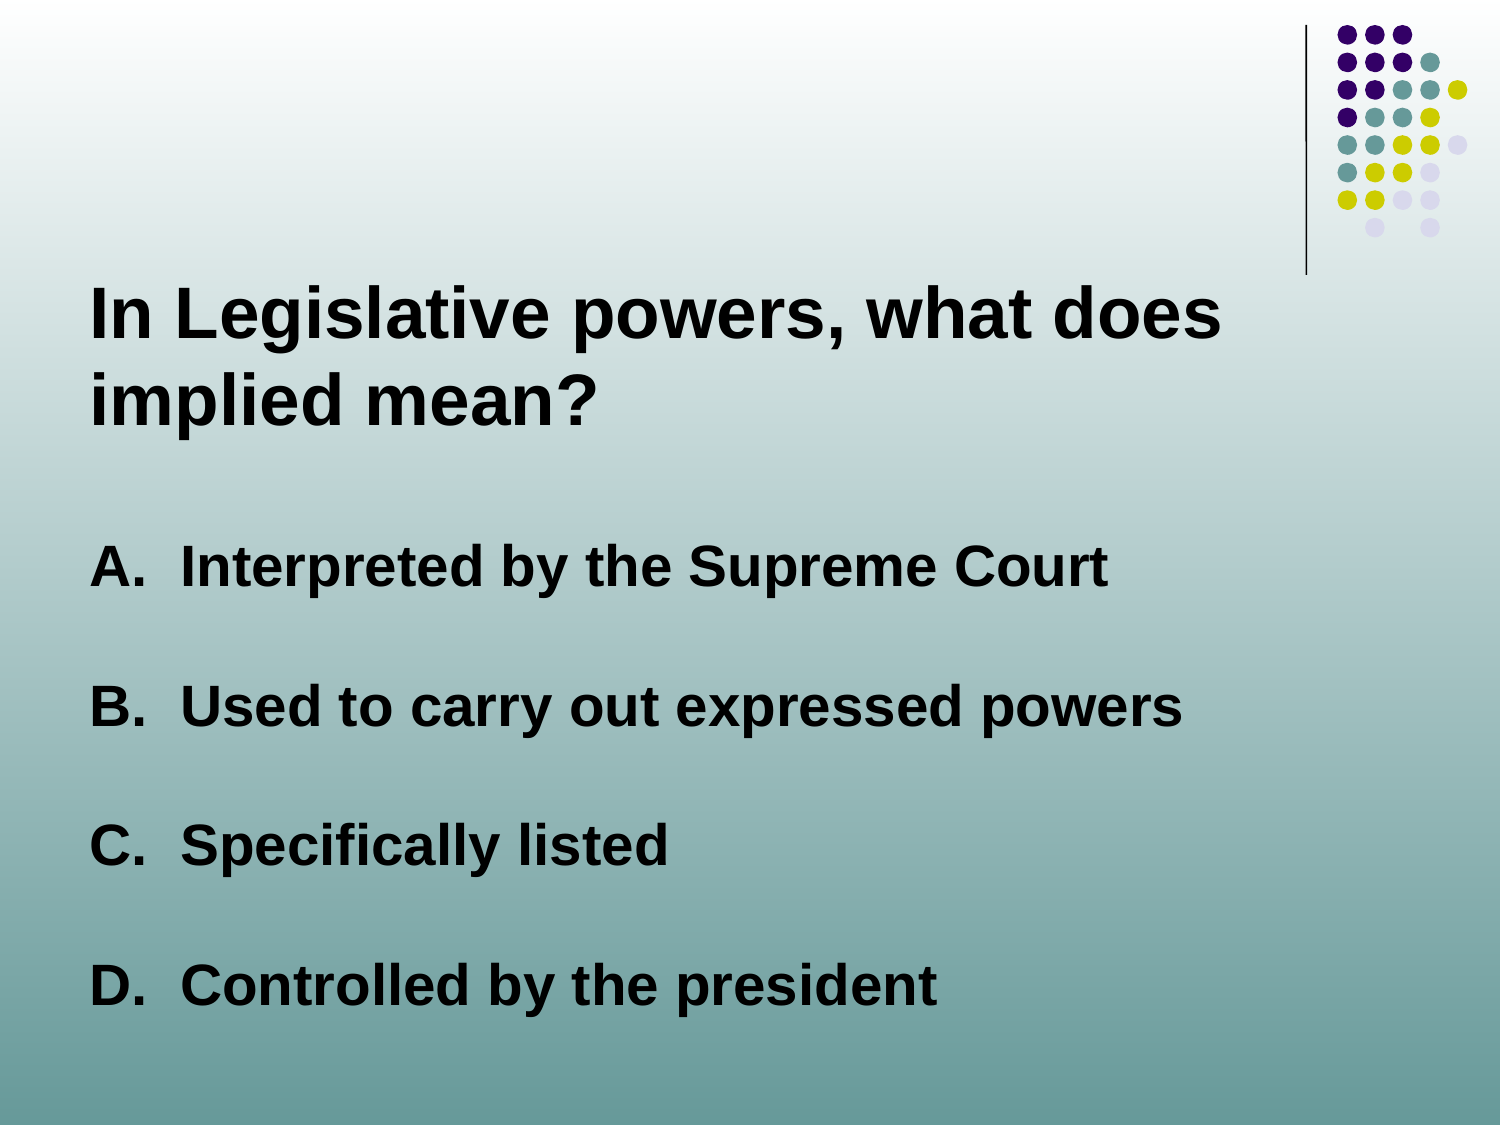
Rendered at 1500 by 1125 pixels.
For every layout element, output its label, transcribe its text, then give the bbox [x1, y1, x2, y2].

text_box In Legislative powers, what does implied mean? A. Interpreted by the Supreme Court B. Used to carry out expressed powers C. Specifically listed D. Controlled by the president [75, 899, 1313, 1113]
